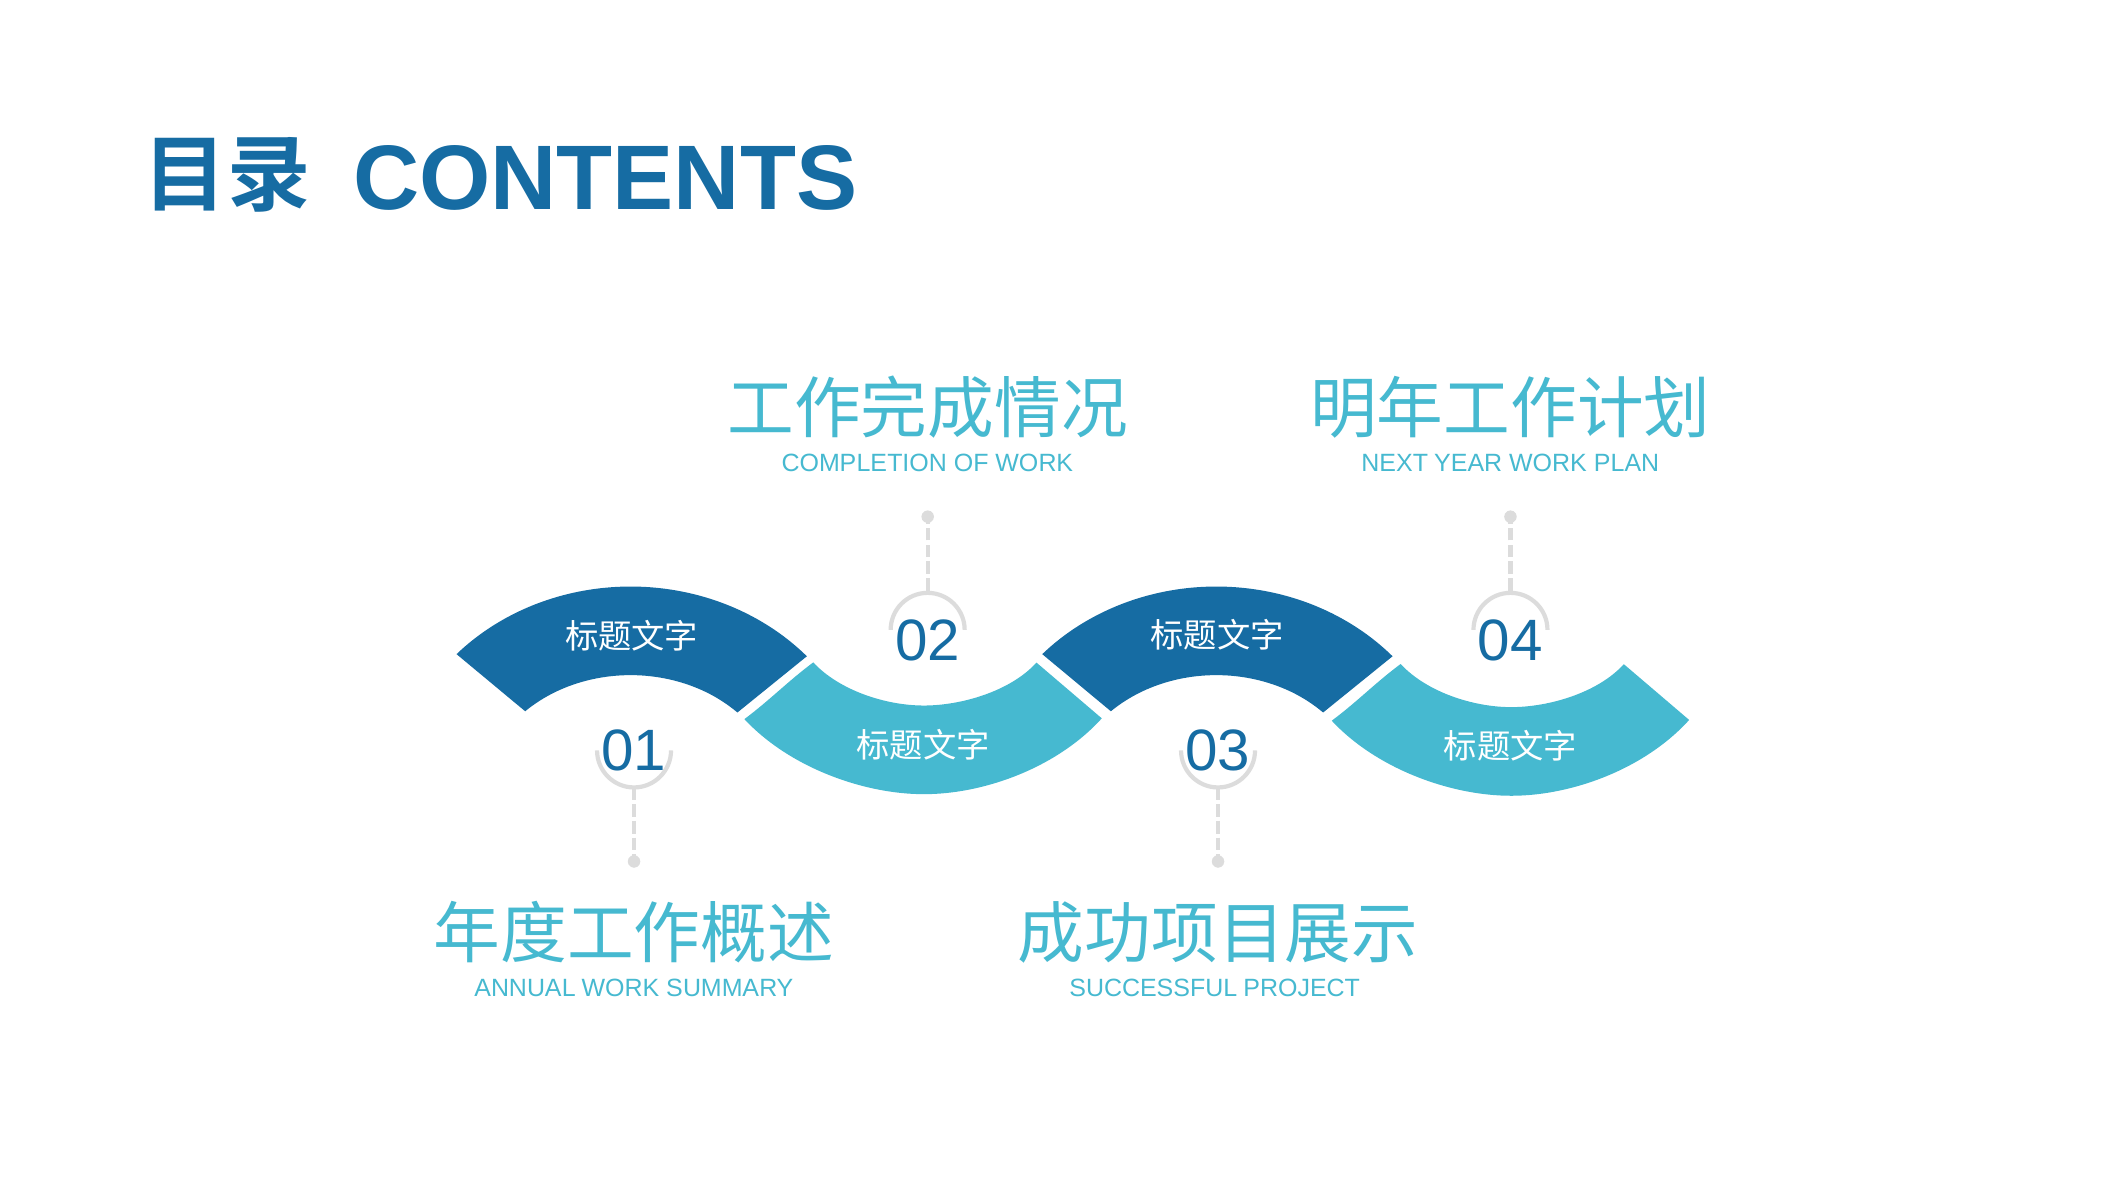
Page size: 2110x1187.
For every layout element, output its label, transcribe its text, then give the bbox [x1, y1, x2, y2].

text_box 年度工作概述 ANNUAL WORK SUMMARY [427, 891, 841, 1002]
text_box 标题文字 [456, 586, 807, 713]
text_box CONTENTS [353, 118, 886, 229]
text_box 明年工作计划 NEXT YEAR WORK PLAN [1304, 366, 1717, 476]
text_box 标题文字 [1331, 664, 1690, 796]
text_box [890, 516, 965, 672]
text_box 工作完成情况 COMPLETION OF WORK [721, 366, 1134, 476]
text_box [1181, 724, 1256, 862]
text_box 目录 [143, 121, 332, 222]
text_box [1473, 516, 1548, 672]
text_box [597, 724, 672, 862]
text_box 标题文字 [1042, 586, 1393, 713]
text_box 标题文字 [744, 662, 1102, 795]
text_box 成功项目展示 SUCCESSFUL PROJECT [1011, 891, 1425, 1002]
